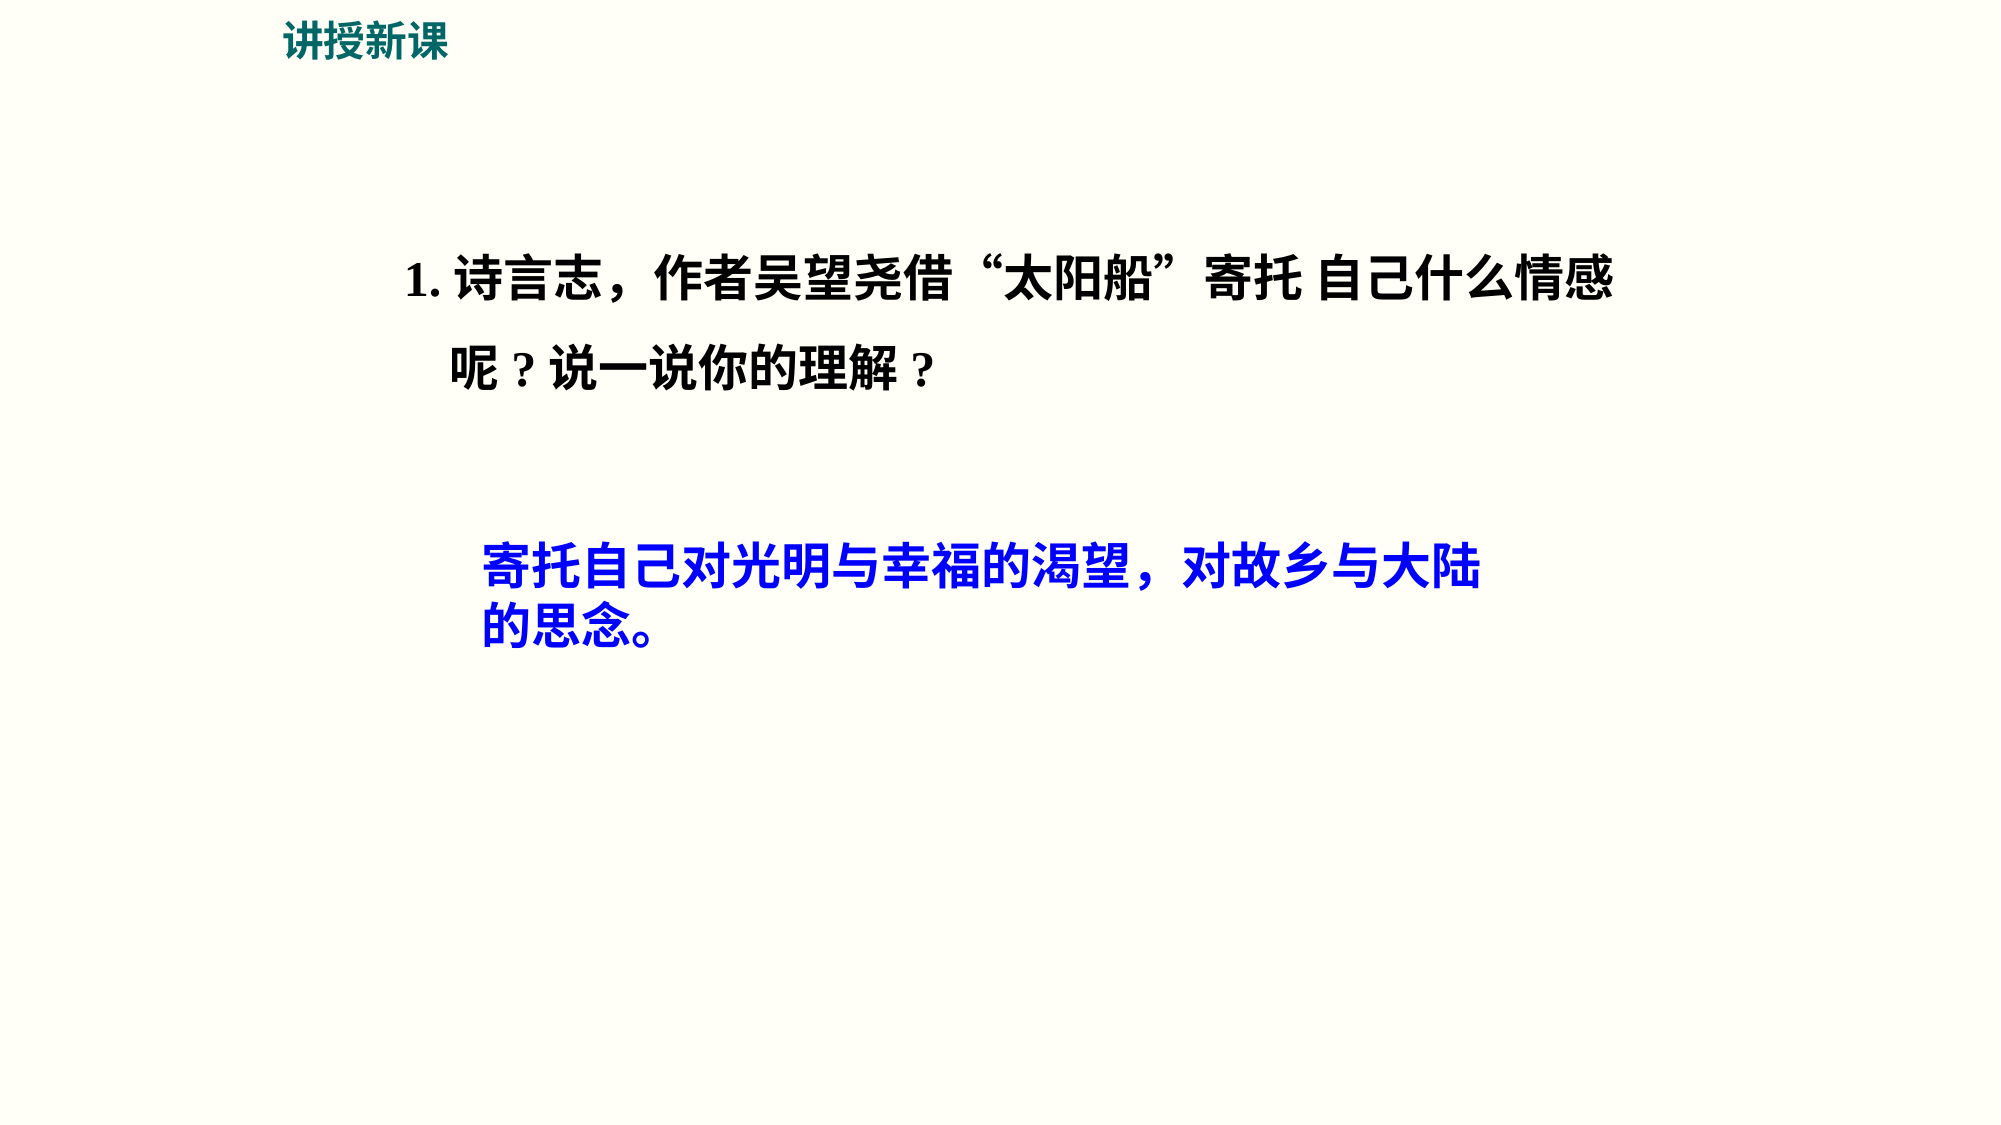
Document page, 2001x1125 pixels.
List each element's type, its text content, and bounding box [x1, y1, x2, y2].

text_box 1.诗言志，作者吴望尧借“太阳船”寄托 自己什么情感 呢?说一说你的理解? [388, 208, 1649, 404]
text_box 讲授新课 [267, 7, 480, 73]
text_box 寄托自己对光明与幸福的渴望，对故乡与大陆的思念。 [466, 527, 1527, 663]
